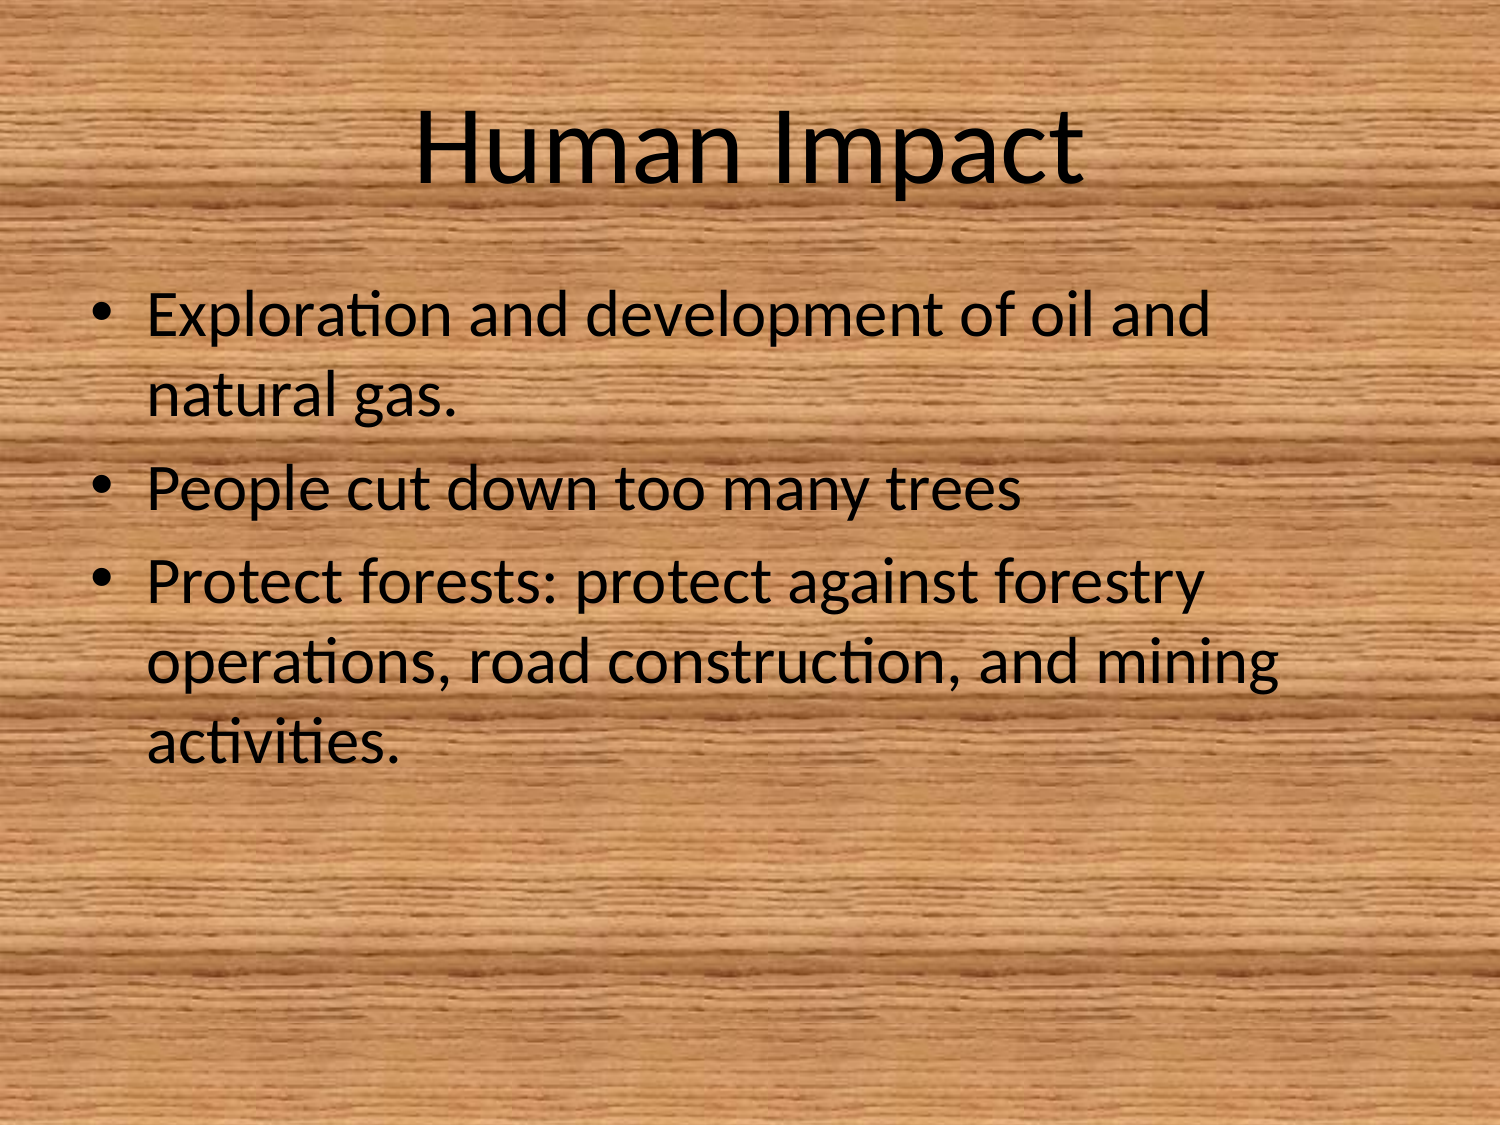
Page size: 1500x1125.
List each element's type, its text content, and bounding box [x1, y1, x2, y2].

title Human Impact [75, 45, 1425, 233]
picture [0, 0, 1500, 1125]
list Exploration and development of oil and natural gas. People cut down too many trees Protect forests: protect against forestry operations, road construction, and mining activities. [75, 262, 1425, 1005]
